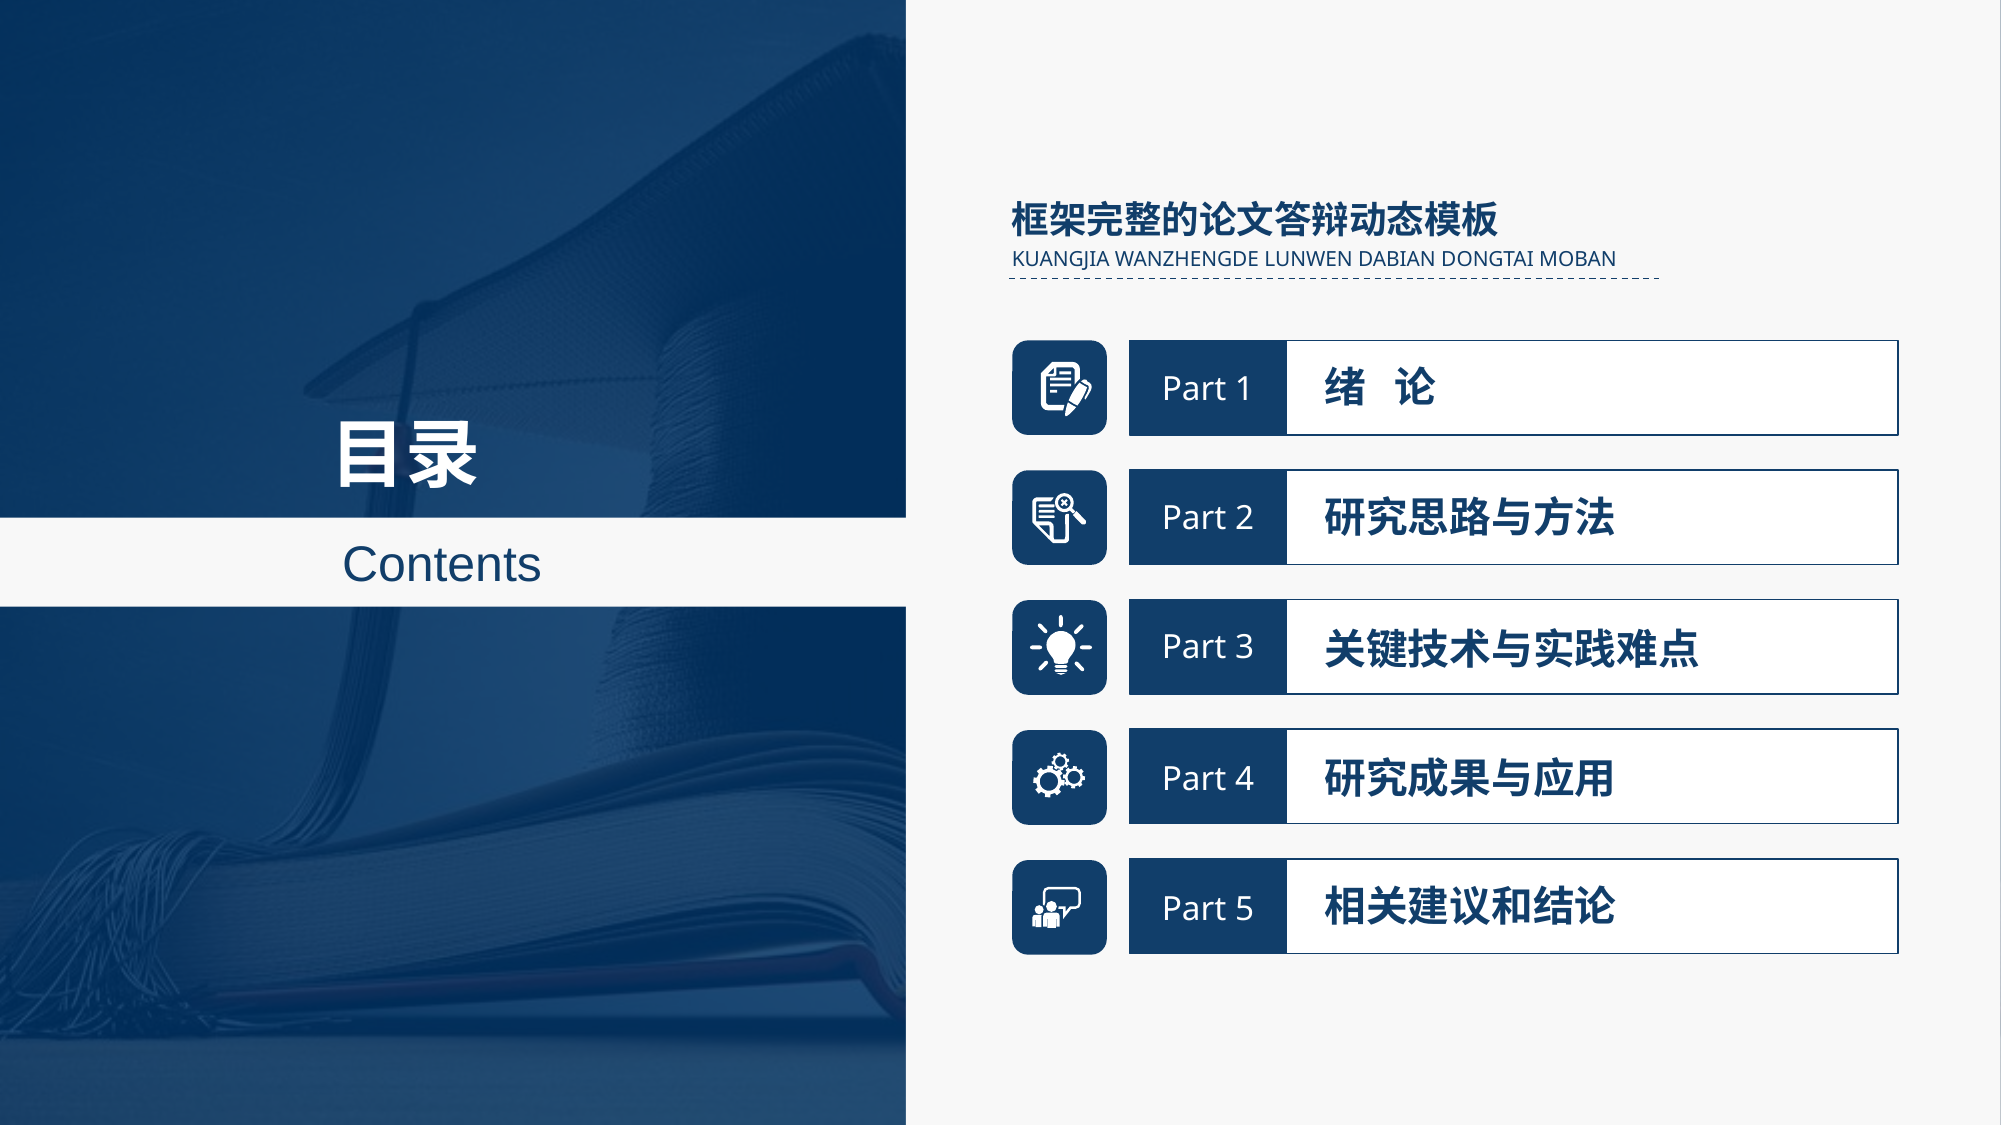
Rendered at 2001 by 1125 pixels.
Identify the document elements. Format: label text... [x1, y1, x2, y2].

text_box [1287, 599, 1899, 694]
text_box KUANGJIA WANZHENGDE LUNWEN DABIAN DONGTAI MOBAN [997, 241, 1706, 276]
text_box 框架完整的论文答辩动态模板 [997, 196, 1594, 240]
text_box 相关建议和结论 [1309, 871, 1792, 937]
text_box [1012, 860, 1107, 955]
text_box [1012, 730, 1107, 825]
text_box 研究成果与应用 [1309, 744, 1686, 810]
text_box 研究思路与方法 [1309, 483, 1706, 549]
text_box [1012, 470, 1107, 565]
text_box [1287, 340, 1899, 435]
text_box [1287, 470, 1899, 565]
text_box [0, 517, 906, 607]
text_box 绪 论 [1309, 353, 1630, 419]
text_box 关键技术与实践难点 [1309, 615, 1828, 680]
text_box 目录 [316, 401, 569, 501]
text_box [1130, 340, 1287, 954]
text_box [1287, 729, 1899, 824]
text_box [1012, 600, 1107, 695]
text_box Contents [303, 524, 581, 600]
text_box [1287, 858, 1899, 954]
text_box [1012, 340, 1107, 435]
